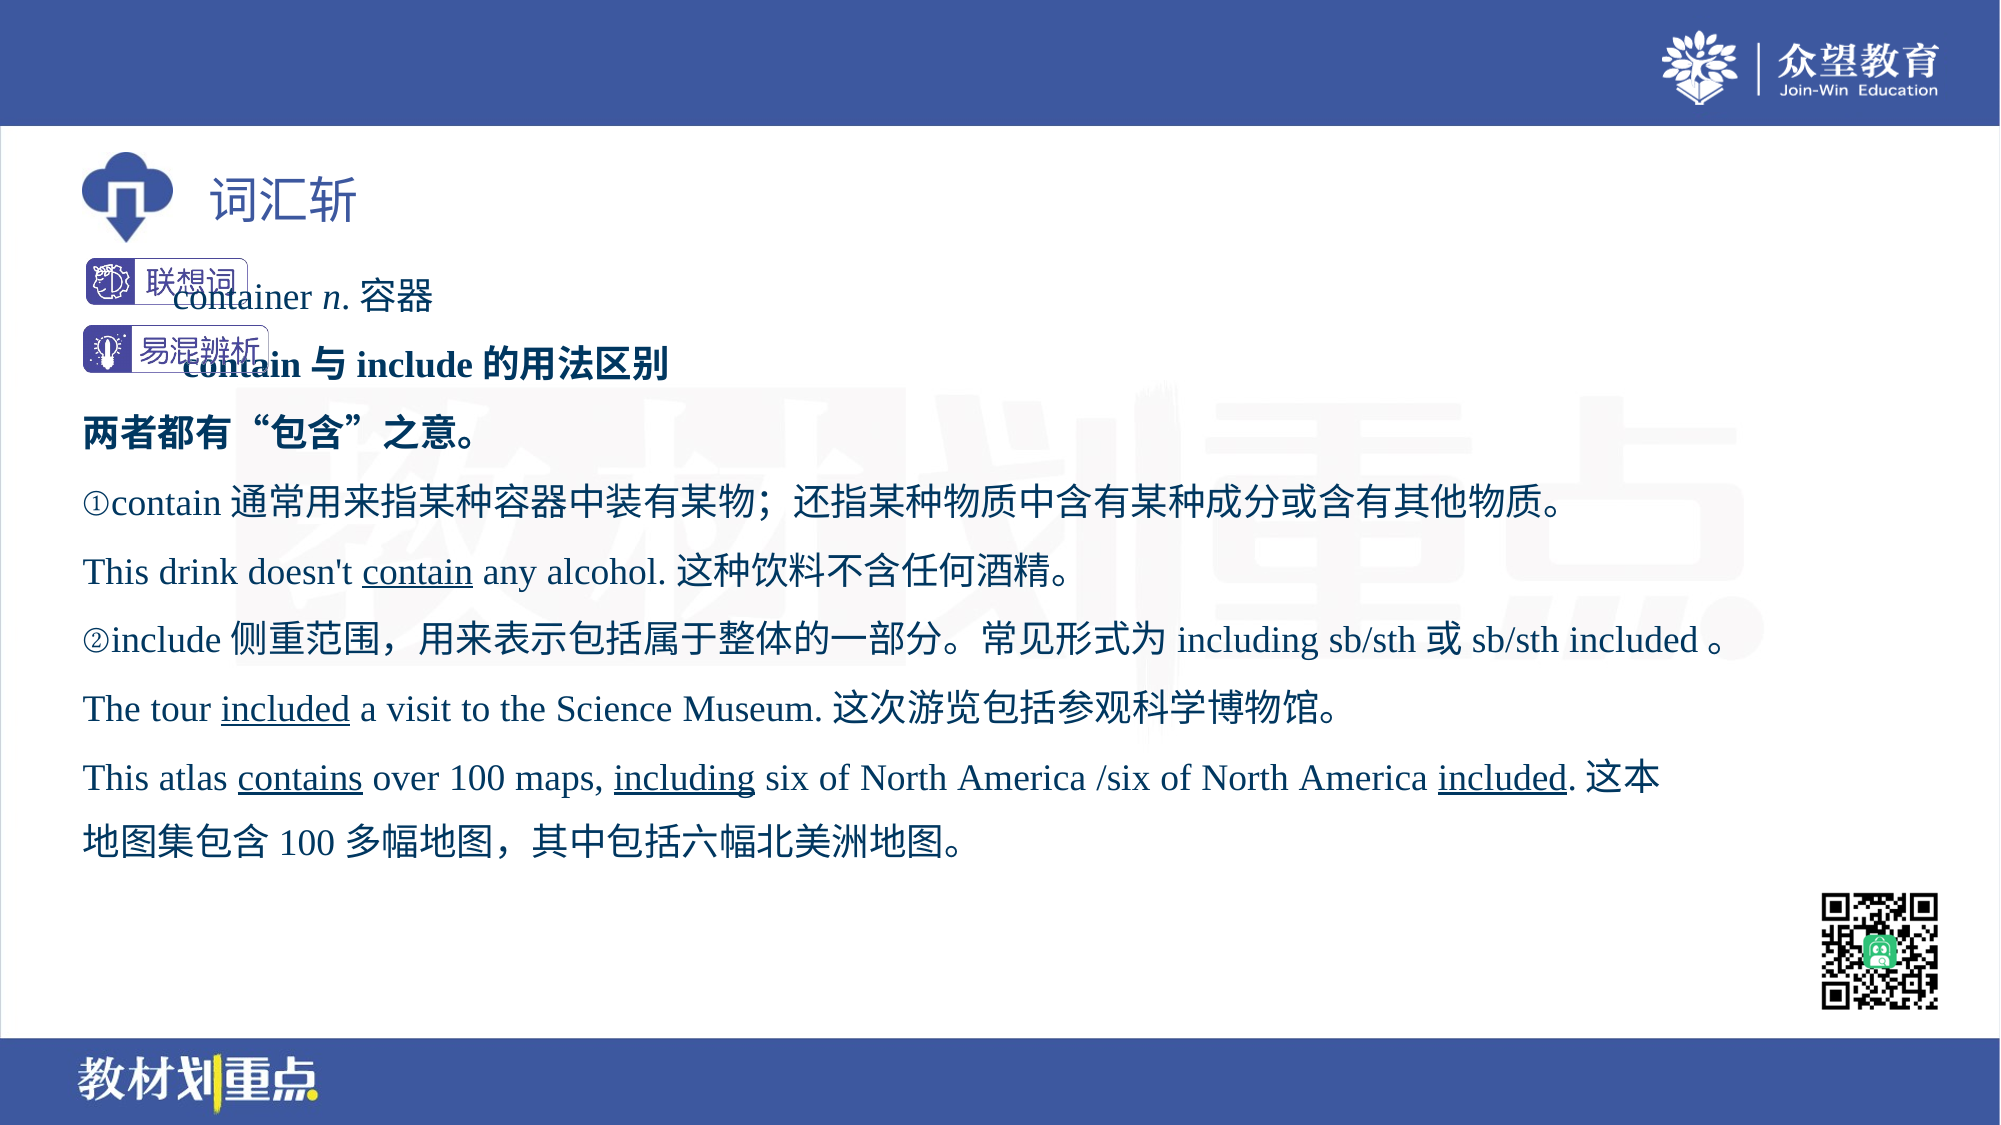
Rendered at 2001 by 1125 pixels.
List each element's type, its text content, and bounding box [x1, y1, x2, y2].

text_box container n.容器 contain与include的用法区别 两者都有“包含”之意。 ①contain通常用来指某种容器中装有某物；还指某种物质中含有某种成分或含有其他物质。 This drink doesn't contain any alcohol.这种饮料不含任何酒精。 ②include侧重范围，用来表示包括属于整体的一部分。常见形式为including sb/sth或sb/sth included。 The tour included a visit to the Science Museum.这次游览包括参观科学博物馆。 This atlas contains over 100 maps, including six of North America /six of North America included.这本 地图集包含100多幅地图，其中包括六幅北美洲地图。 [82, 248, 1817, 857]
picture [0, 0, 2000, 1125]
